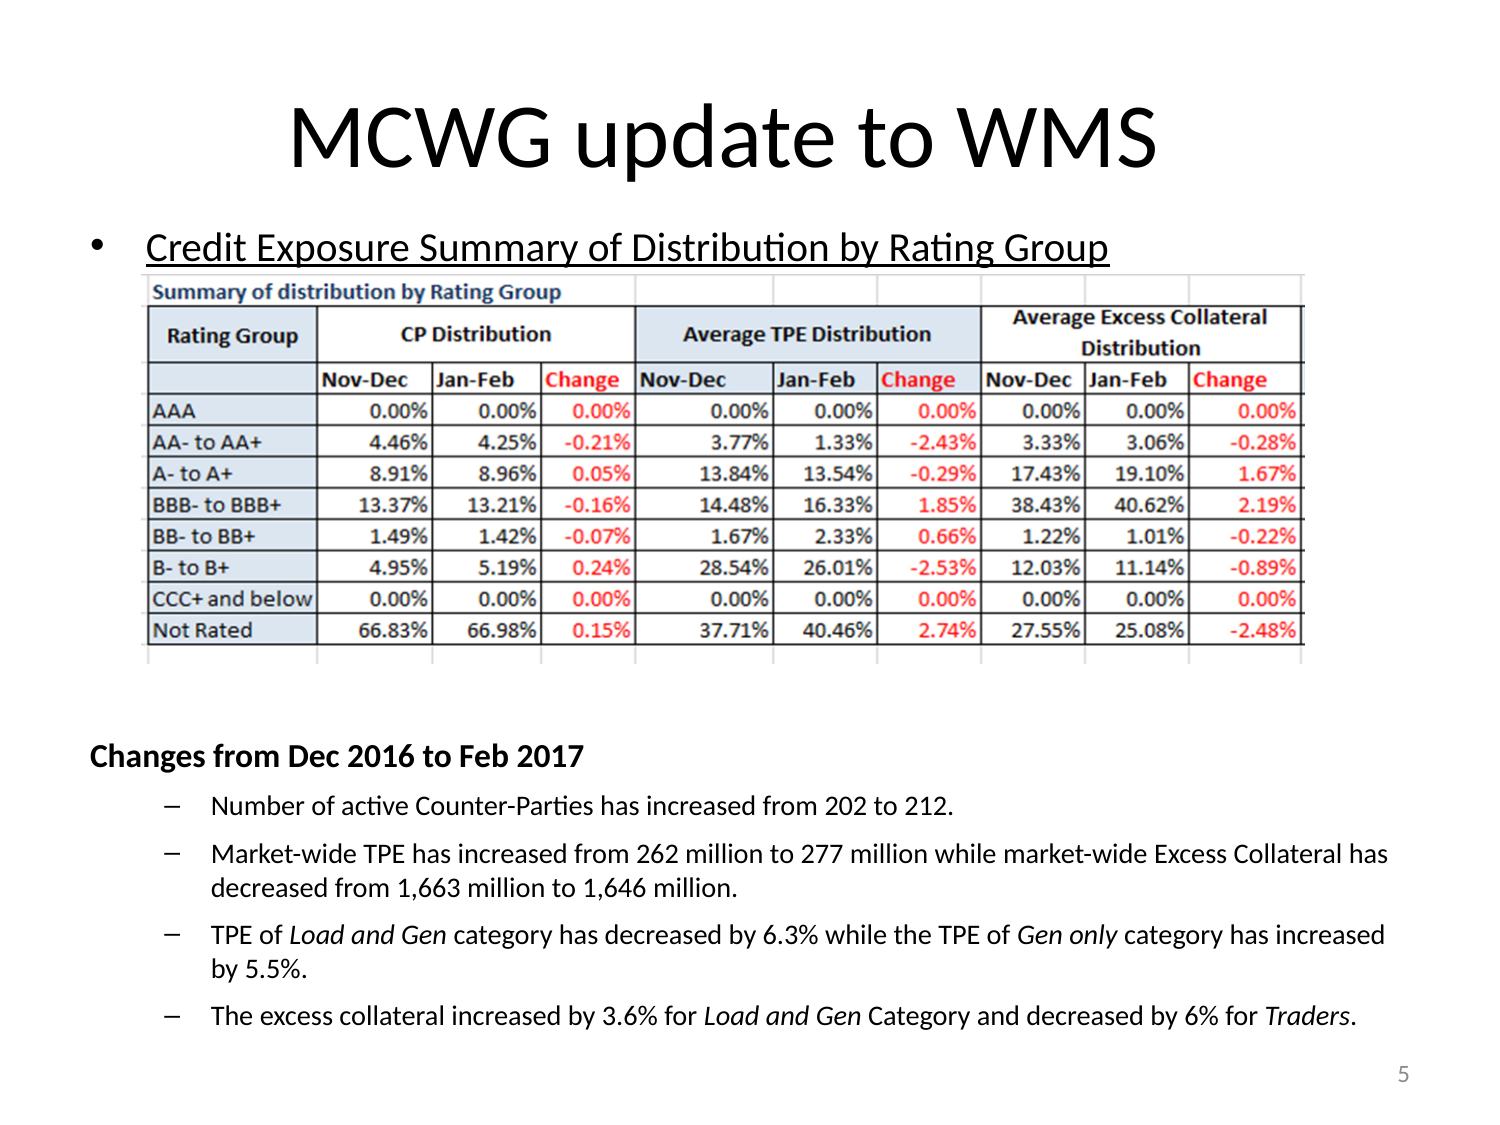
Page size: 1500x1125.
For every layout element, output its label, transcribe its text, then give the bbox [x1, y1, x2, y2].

picture [141, 274, 1305, 665]
list Credit Exposure Summary of Distribution by Rating Group Changes from Dec 2016 to Feb 2017 Number of active Counter-Parties has increased from 202 to 212. Market-wide TPE has increased from 262 million to 277 million while market-wide Excess Collateral has decreased from 1,663 million to 1,646 million. TPE of Load and Gen category has decreased by 6.3% while the TPE of Gen only category has increased by 5.5%. The excess collateral increased by 3.6% for Load and Gen Category and decreased by 6% for Traders. [75, 212, 1425, 1050]
title MCWG update to WMS [48, 62, 1399, 200]
slide_number 5 [1074, 1050, 1425, 1103]
